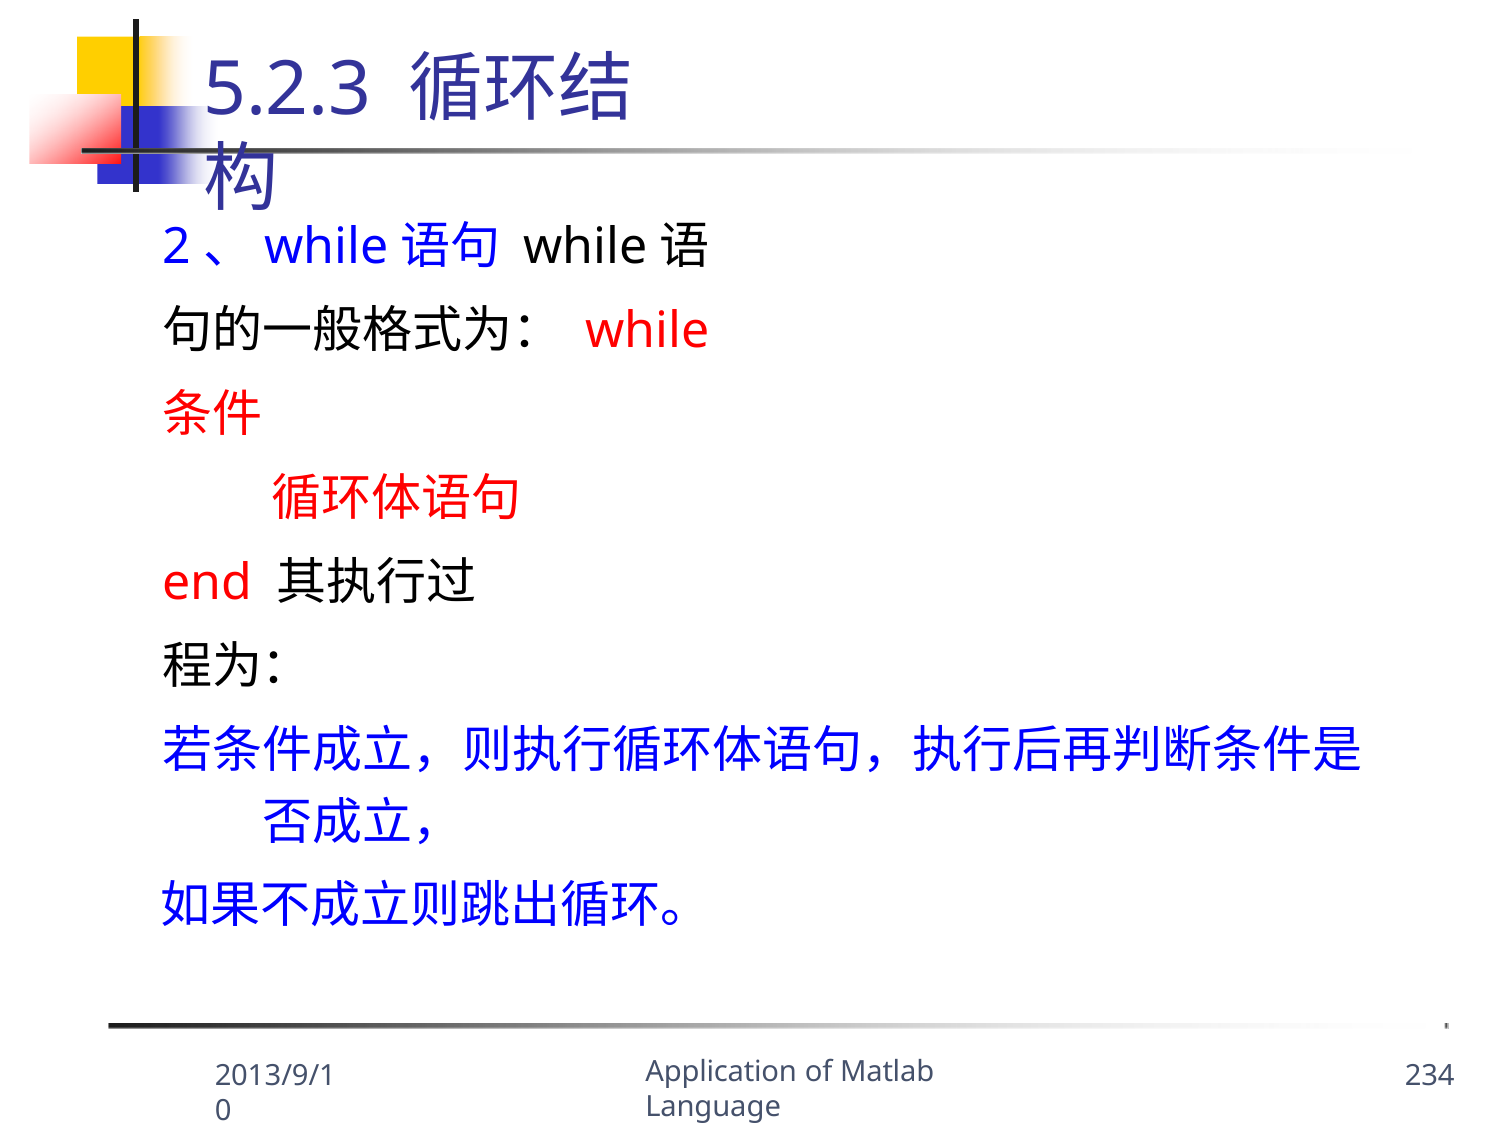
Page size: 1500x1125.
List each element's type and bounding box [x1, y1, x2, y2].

slide_number [643, 1051, 987, 1125]
picture [698, 148, 1431, 154]
picture [29, 36, 201, 184]
text_box [160, 39, 1365, 933]
footer [212, 1056, 351, 1125]
picture [108, 1023, 1458, 1029]
slide_number [1400, 1056, 1457, 1125]
